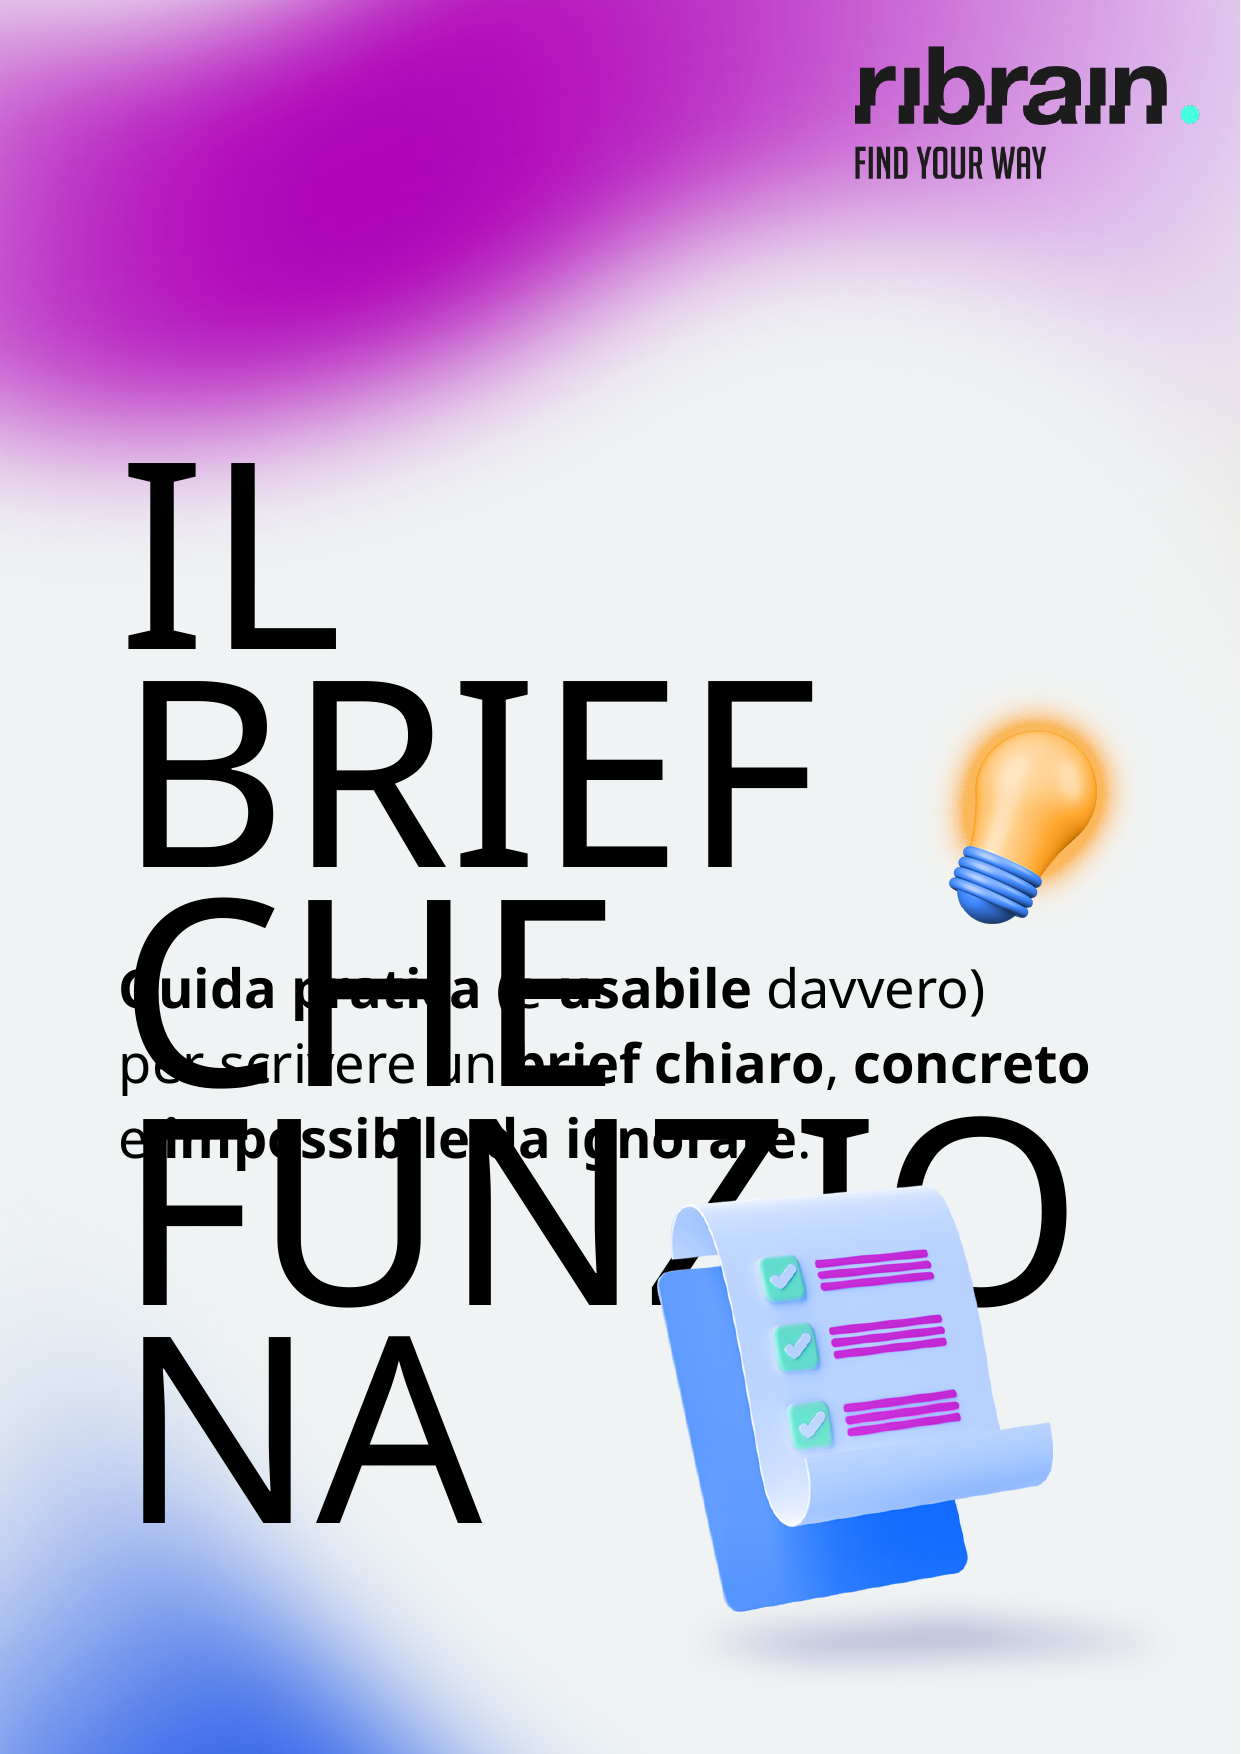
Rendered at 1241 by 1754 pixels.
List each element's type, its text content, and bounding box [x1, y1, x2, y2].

text_box IL BRIEF CHE FUNZIONA [103, 459, 1112, 881]
text_box Guida pratica (e usabile davvero) per scrivere un brief chiaro, concreto e impossibile da ignorare. [103, 929, 1112, 1170]
picture [0, 0, 1241, 1754]
